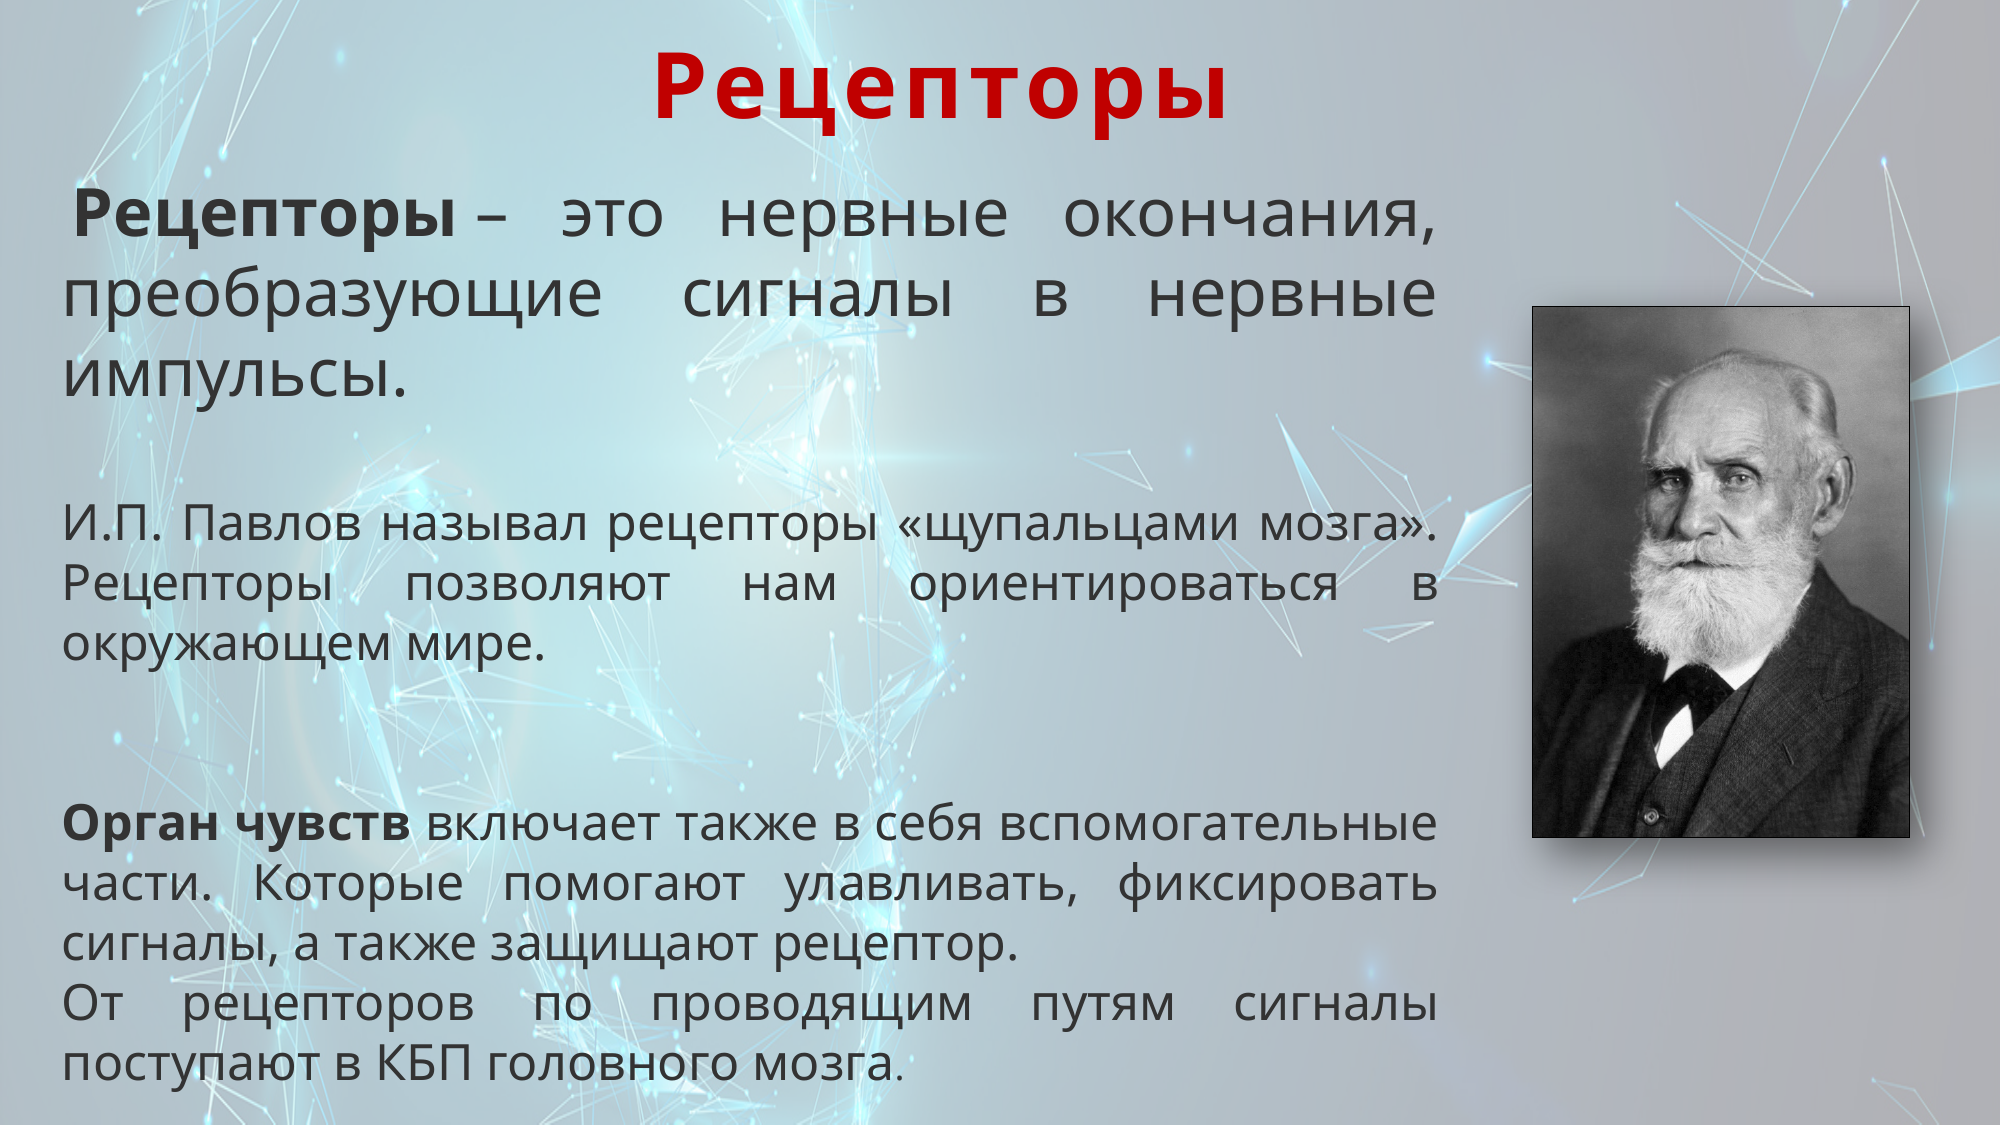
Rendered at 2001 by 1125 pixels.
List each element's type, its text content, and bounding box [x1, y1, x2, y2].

picture [1531, 306, 1910, 838]
text_box Рецепторы – это нервные окончания, преобразующие сигналы в нервные импульсы. И.П. Павлов называл рецепторы «щупальцами мозга». Рецепторы позволяют нам ориентироваться в окружающем мире. Орган чувств включает также в себя вспомогательные части. Которые помогают улавливать, фиксировать сигналы, а также защищают рецептор. От рецепторов по проводящим путям сигналы поступают в КБП головного мозга. [47, 162, 1455, 1098]
text_box Рецепторы [366, 19, 1515, 145]
